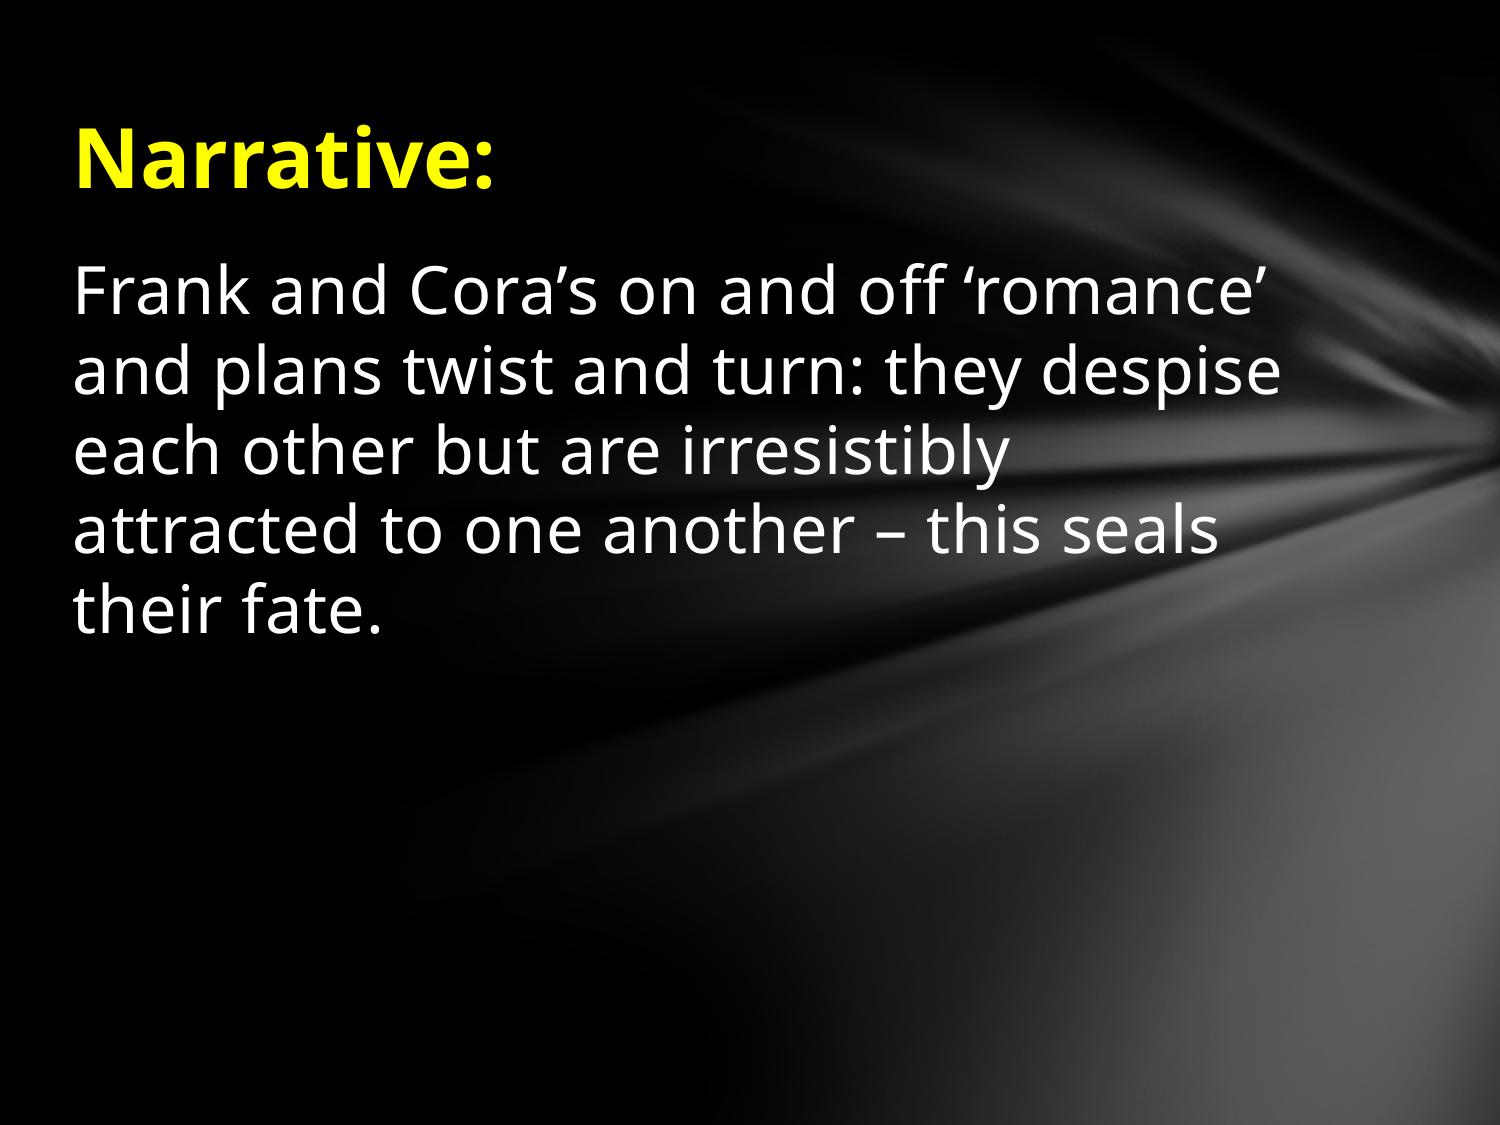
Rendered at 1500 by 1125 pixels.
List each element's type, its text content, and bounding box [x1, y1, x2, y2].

list Frank and Cora’s on and off ‘romance’ and plans twist and turn: they despise each other but are irresistibly attracted to one another – this seals their fate. [57, 239, 1318, 1015]
title Narrative: [57, 37, 1318, 213]
